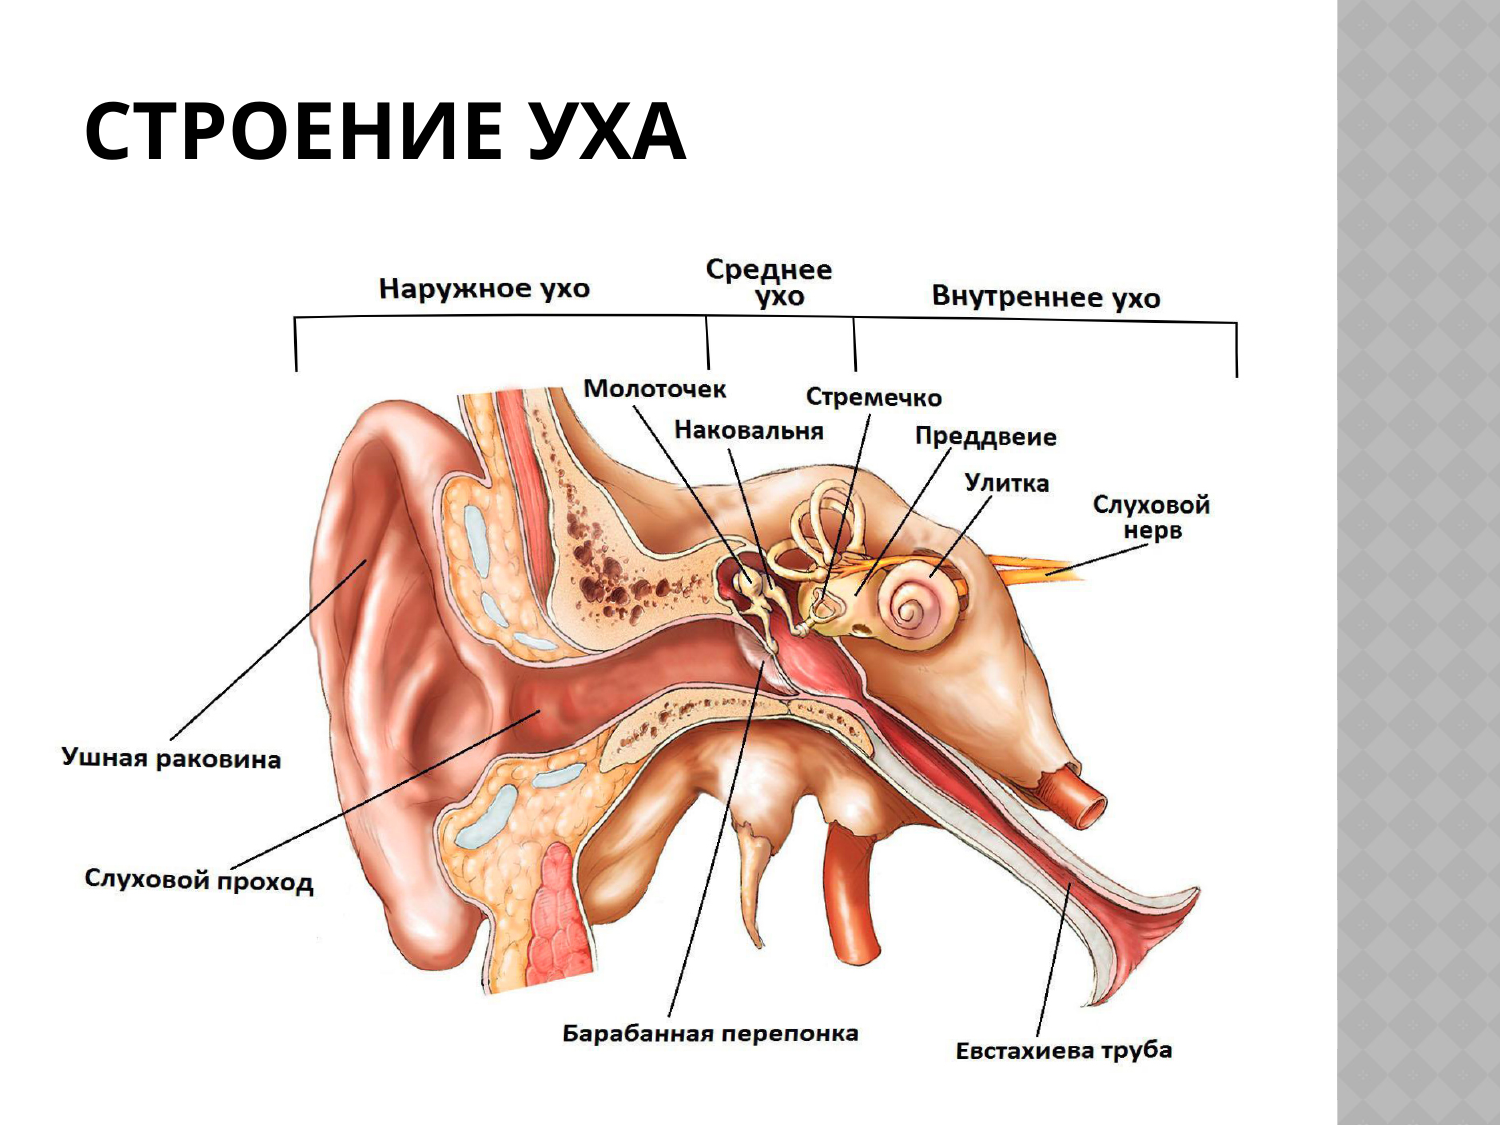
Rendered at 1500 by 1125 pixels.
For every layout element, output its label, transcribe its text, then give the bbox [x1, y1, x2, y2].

picture [34, 210, 1300, 1091]
title Строение уха [75, 52, 1263, 176]
